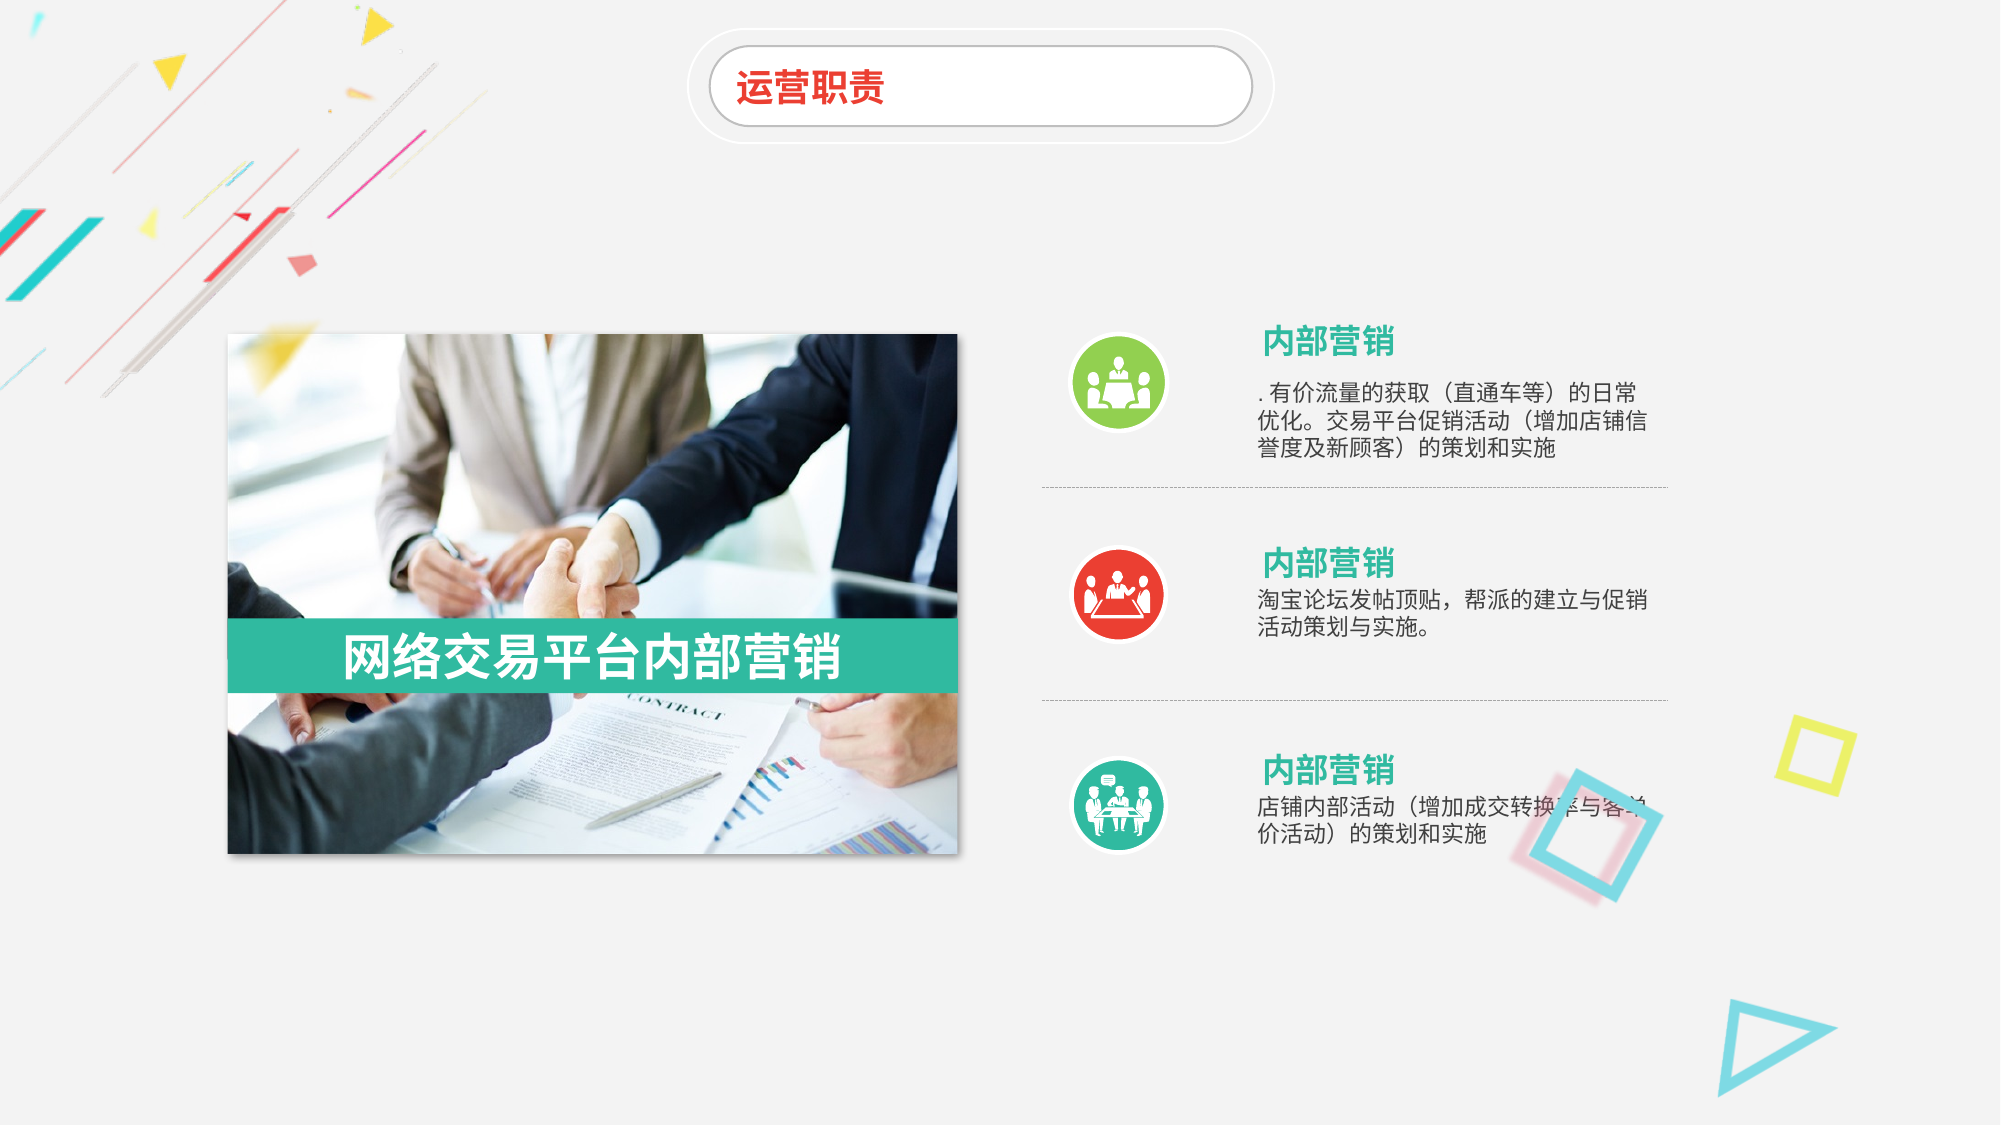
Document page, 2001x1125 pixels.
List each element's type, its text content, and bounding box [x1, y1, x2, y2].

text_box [1242, 534, 1669, 671]
text_box 网络交易平台内部营销 [227, 618, 959, 694]
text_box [1071, 547, 1166, 642]
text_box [1242, 741, 1422, 878]
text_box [1070, 333, 1168, 431]
picture [0, 0, 2001, 1125]
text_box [1242, 311, 1669, 465]
text_box [227, 694, 958, 855]
text_box [227, 333, 958, 618]
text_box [1071, 758, 1166, 853]
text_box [687, 29, 1275, 144]
